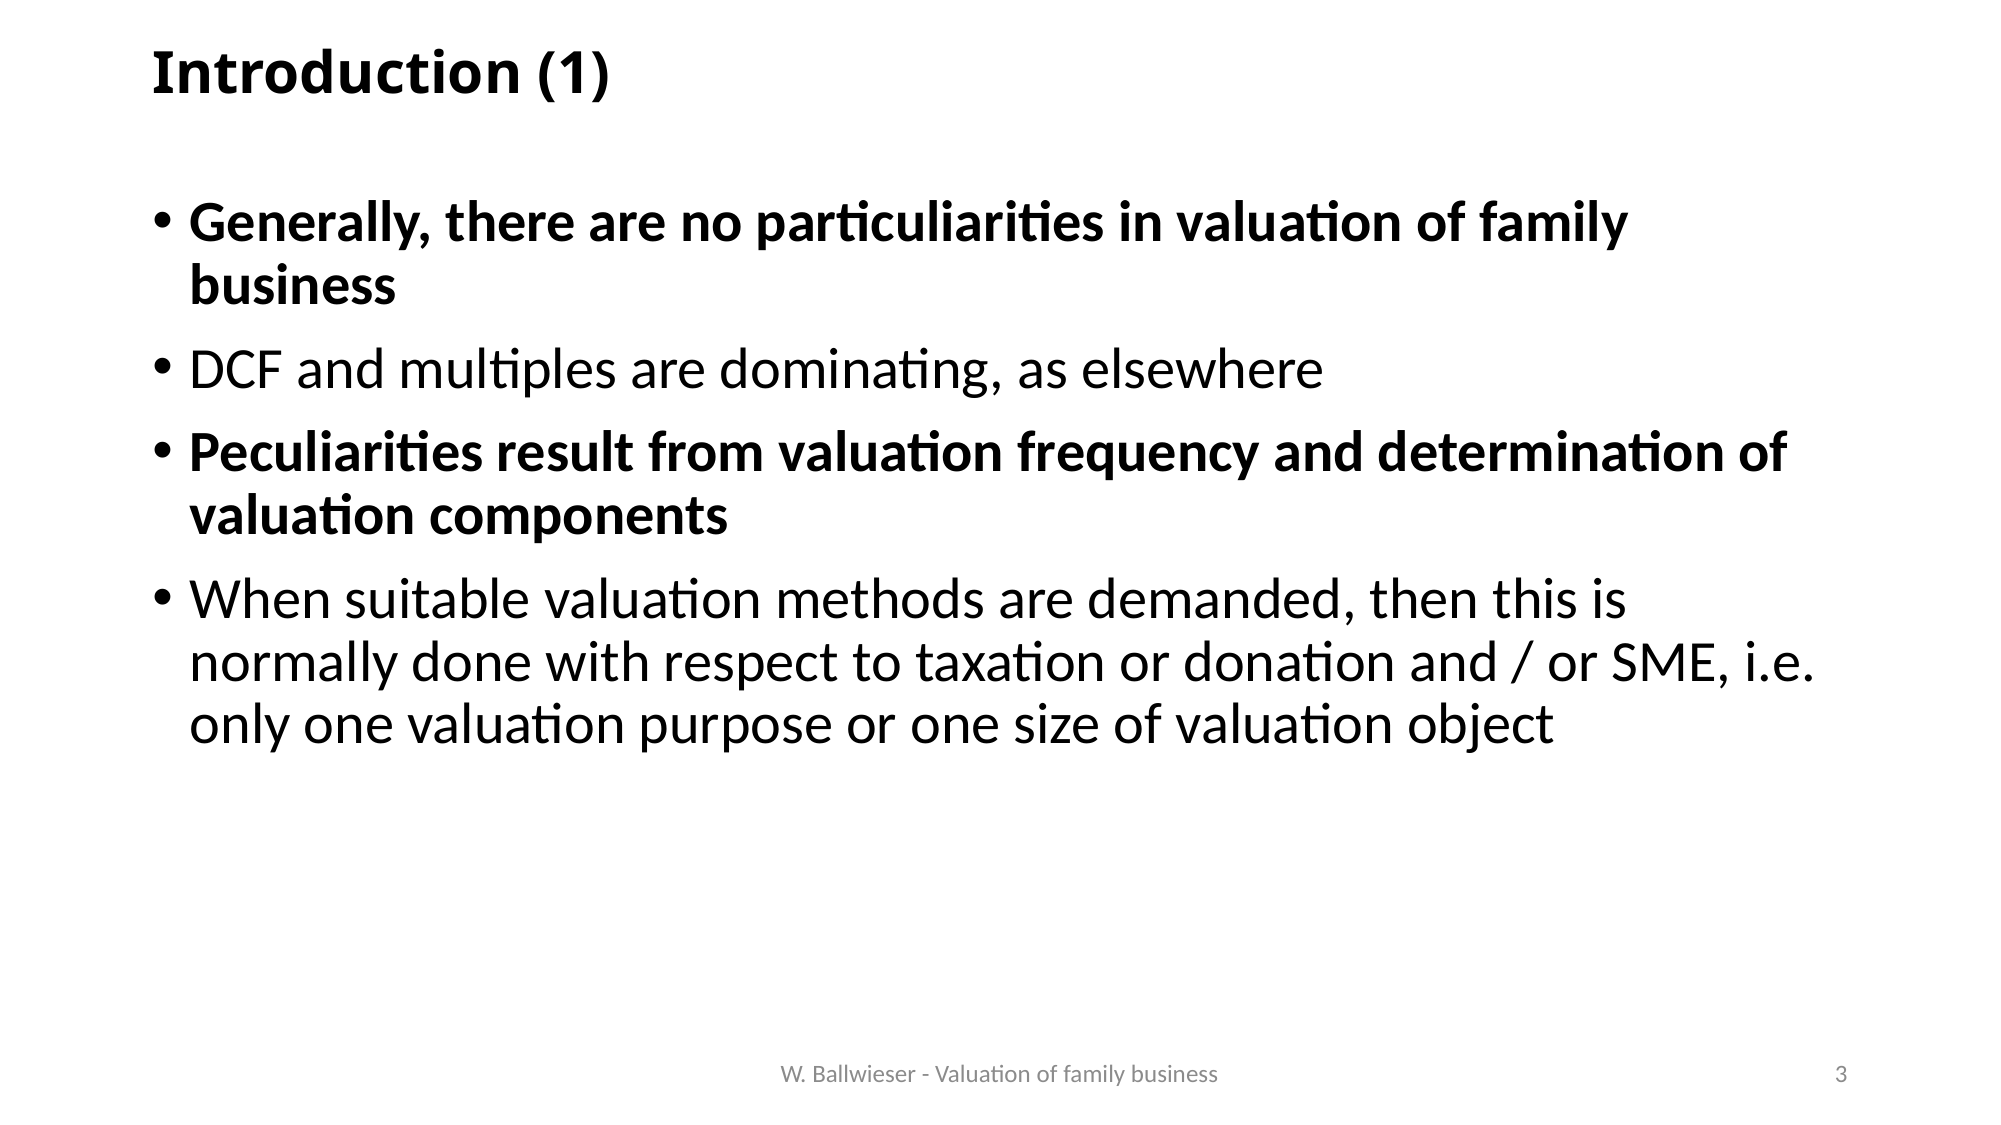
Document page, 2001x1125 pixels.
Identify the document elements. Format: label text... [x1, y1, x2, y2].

list Generally, there are no particuliarities in valuation of family business DCF and multiples are dominating, as elsewhere Peculiarities result from valuation frequency and determination of valuation components When suitable valuation methods are demanded, then this is normally done with respect to taxation or donation and / or SME, i.e. only one valuation purpose or one size of valuation object [137, 183, 1863, 1014]
slide_number 3 [1412, 1042, 1863, 1103]
footer W. Ballwieser - Valuation of family business [662, 1042, 1338, 1103]
title Introduction (1) [137, 0, 1863, 149]
